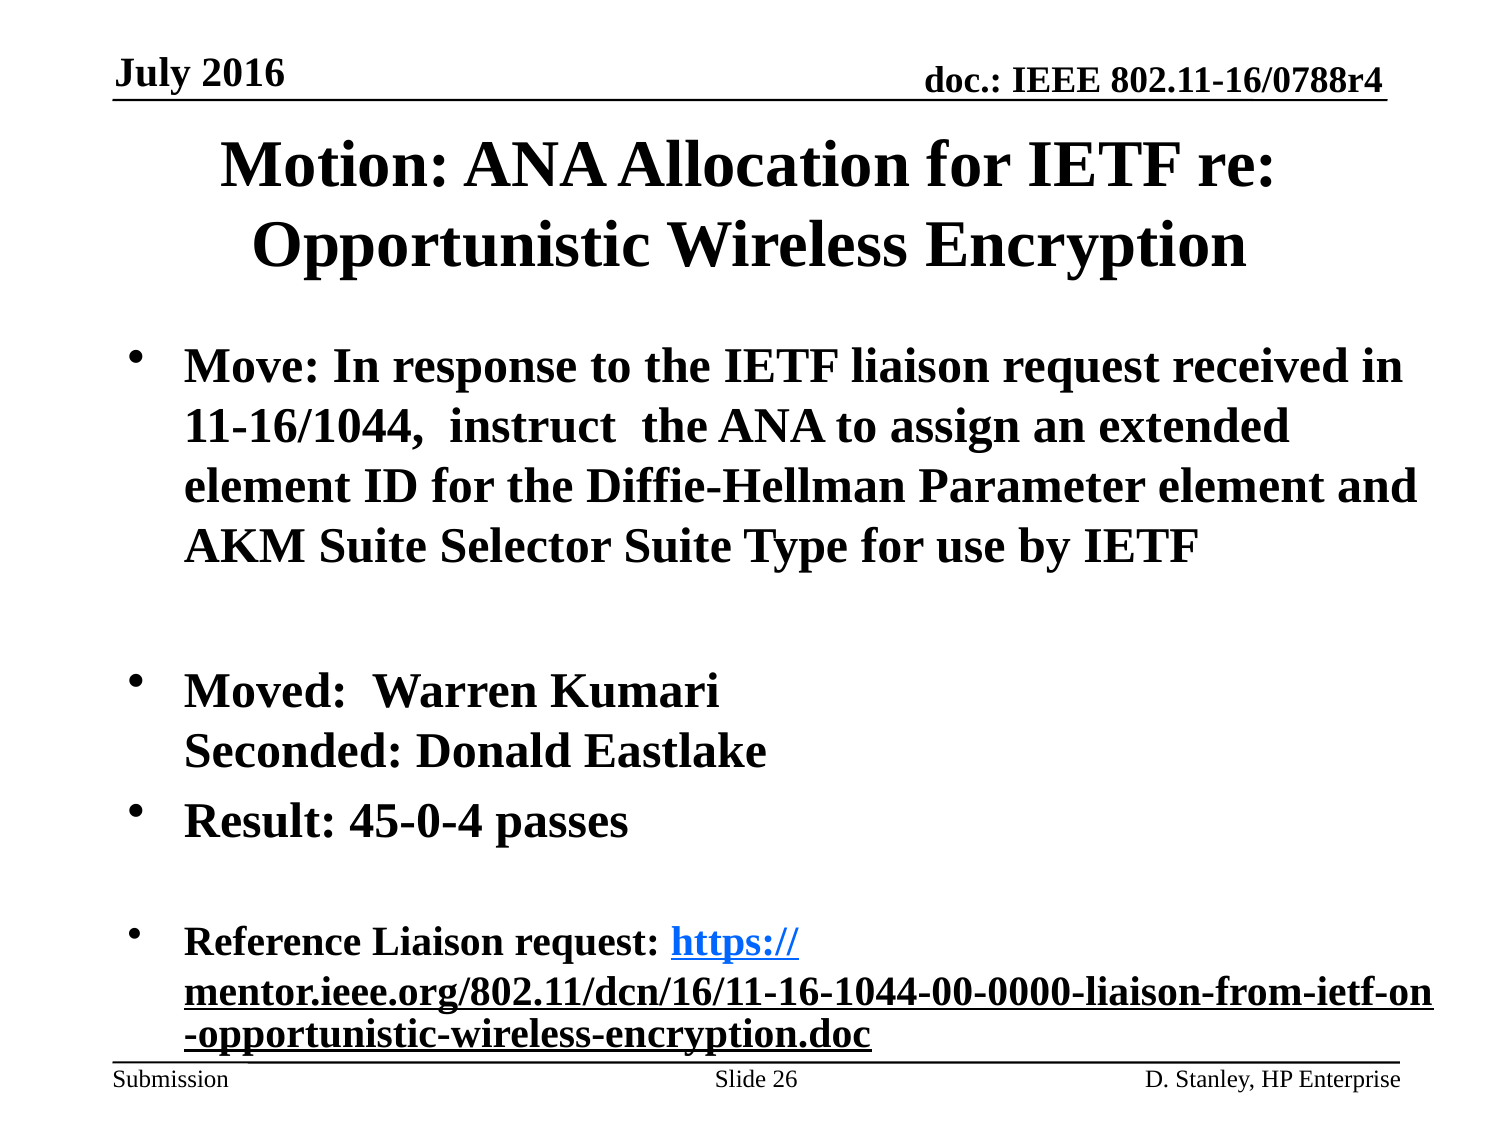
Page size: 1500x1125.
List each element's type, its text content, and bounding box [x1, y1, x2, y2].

footer D. Stanley, HP Enterprise [878, 1061, 1402, 1093]
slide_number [114, 49, 423, 95]
list Move: In response to the IETF liaison request received in 11-16/1044, instruct the ANA to assign an extended element ID for the Diffie-Hellman Parameter element and AKM Suite Selector Suite Type for use by IETF Moved: Warren Kumari Seconded: Donald Eastlake Result: 45-0-4 passes Reference Liaison request: https://mentor.ieee.org/802.11/dcn/16/11-16-1044-00-0000-liaison-from-ietf-on-opportunistic-wireless-encryption.doc [112, 324, 1463, 1038]
slide_number Slide 26 [712, 1061, 800, 1093]
title Motion: ANA Allocation for IETF re: Opportunistic Wireless Encryption [112, 112, 1388, 288]
